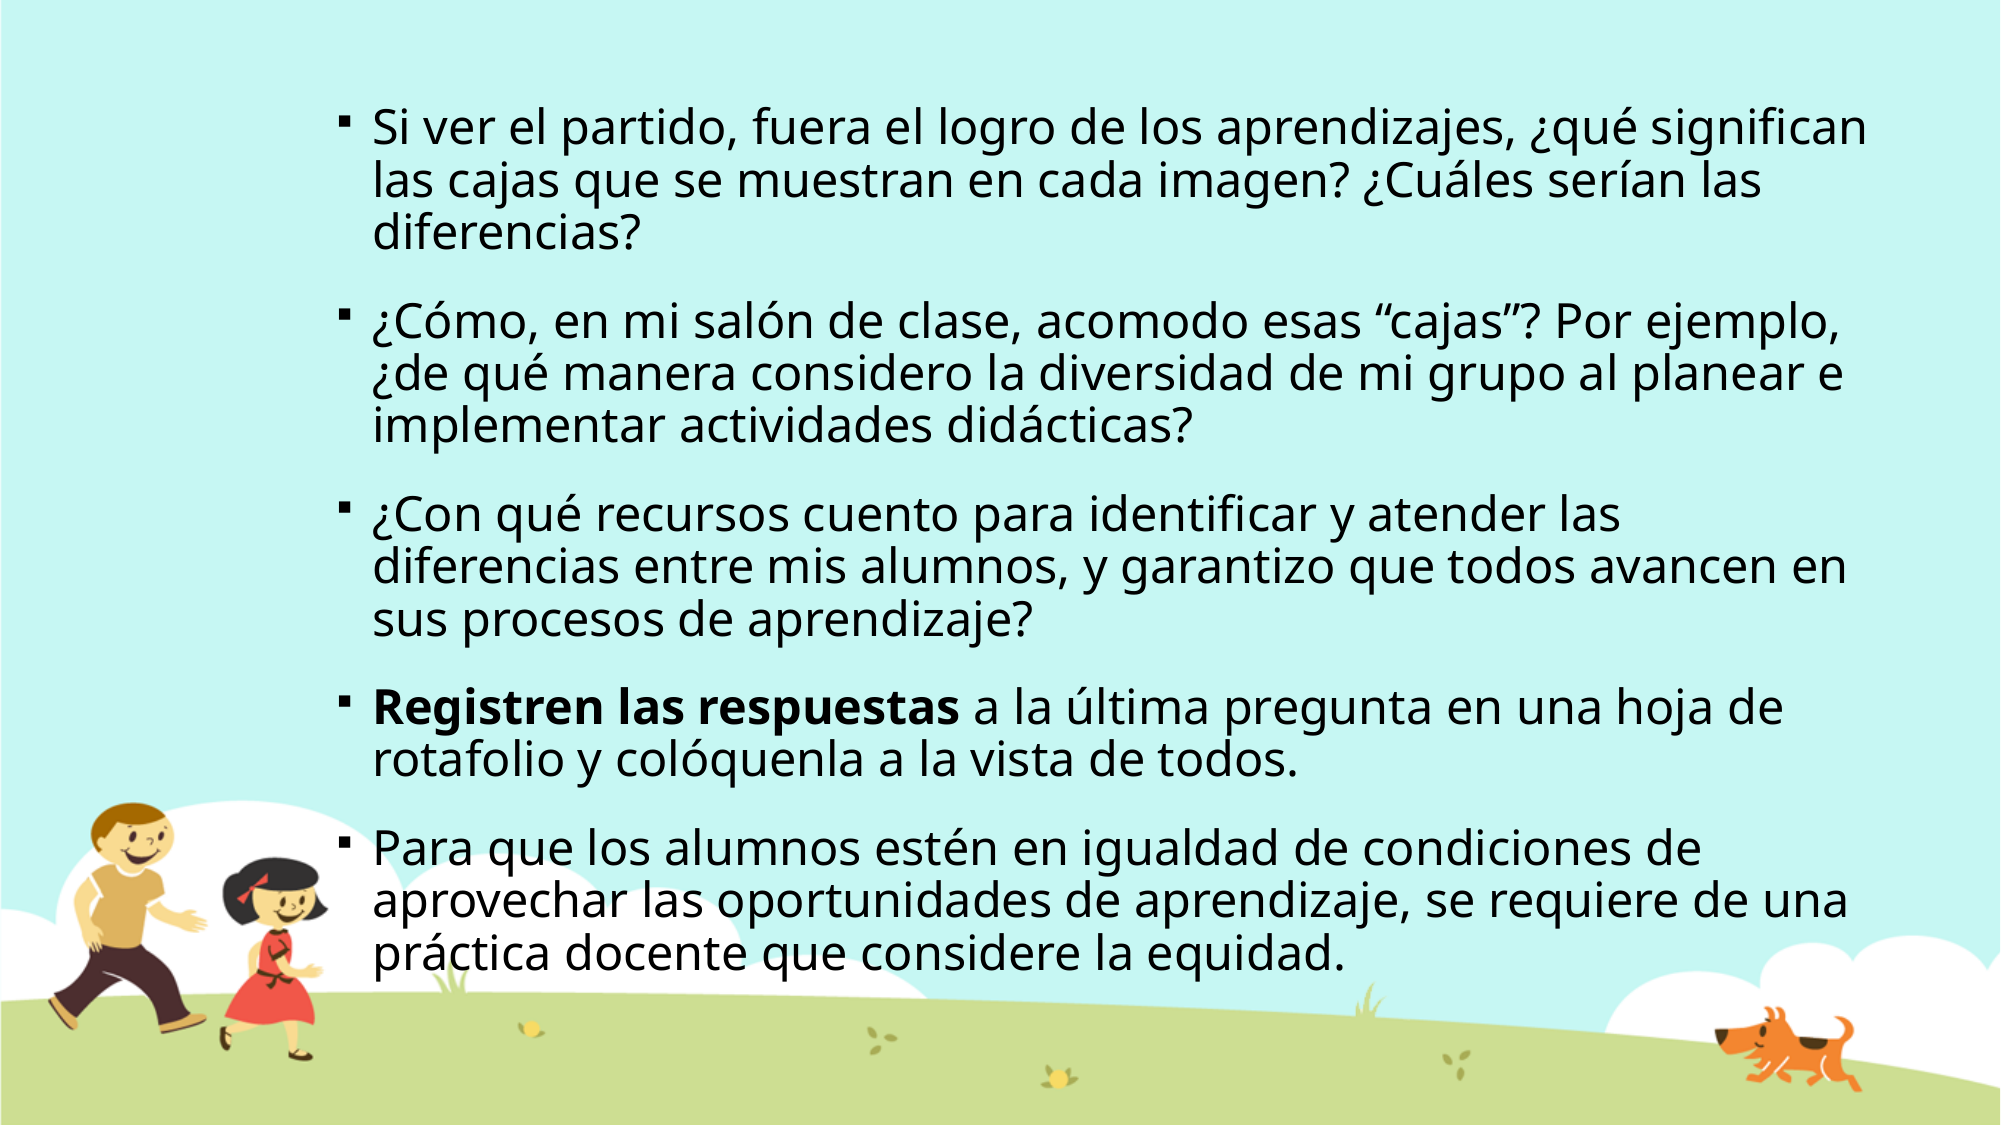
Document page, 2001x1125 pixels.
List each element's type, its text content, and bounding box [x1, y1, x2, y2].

picture [0, 0, 2001, 1125]
list Si ver el partido, fuera el logro de los aprendizajes, ¿qué significan las cajas que se muestran en cada imagen? ¿Cuáles serían las diferencias? ¿Cómo, en mi salón de clase, acomodo esas “cajas”? Por ejemplo, ¿de qué manera considero la diversidad de mi grupo al planear e implementar actividades didácticas? ¿Con qué recursos cuento para identificar y atender las diferencias entre mis alumnos, y garantizo que todos avancen en sus procesos de aprendizaje? Registren las respuestas a la última pregunta en una hoja de rotafolio y colóquenla a la vista de todos. Para que los alumnos estén en igualdad de condiciones de aprovechar las oportunidades de aprendizaje, se requiere de una práctica docente que considere la equidad. [313, 95, 1896, 995]
